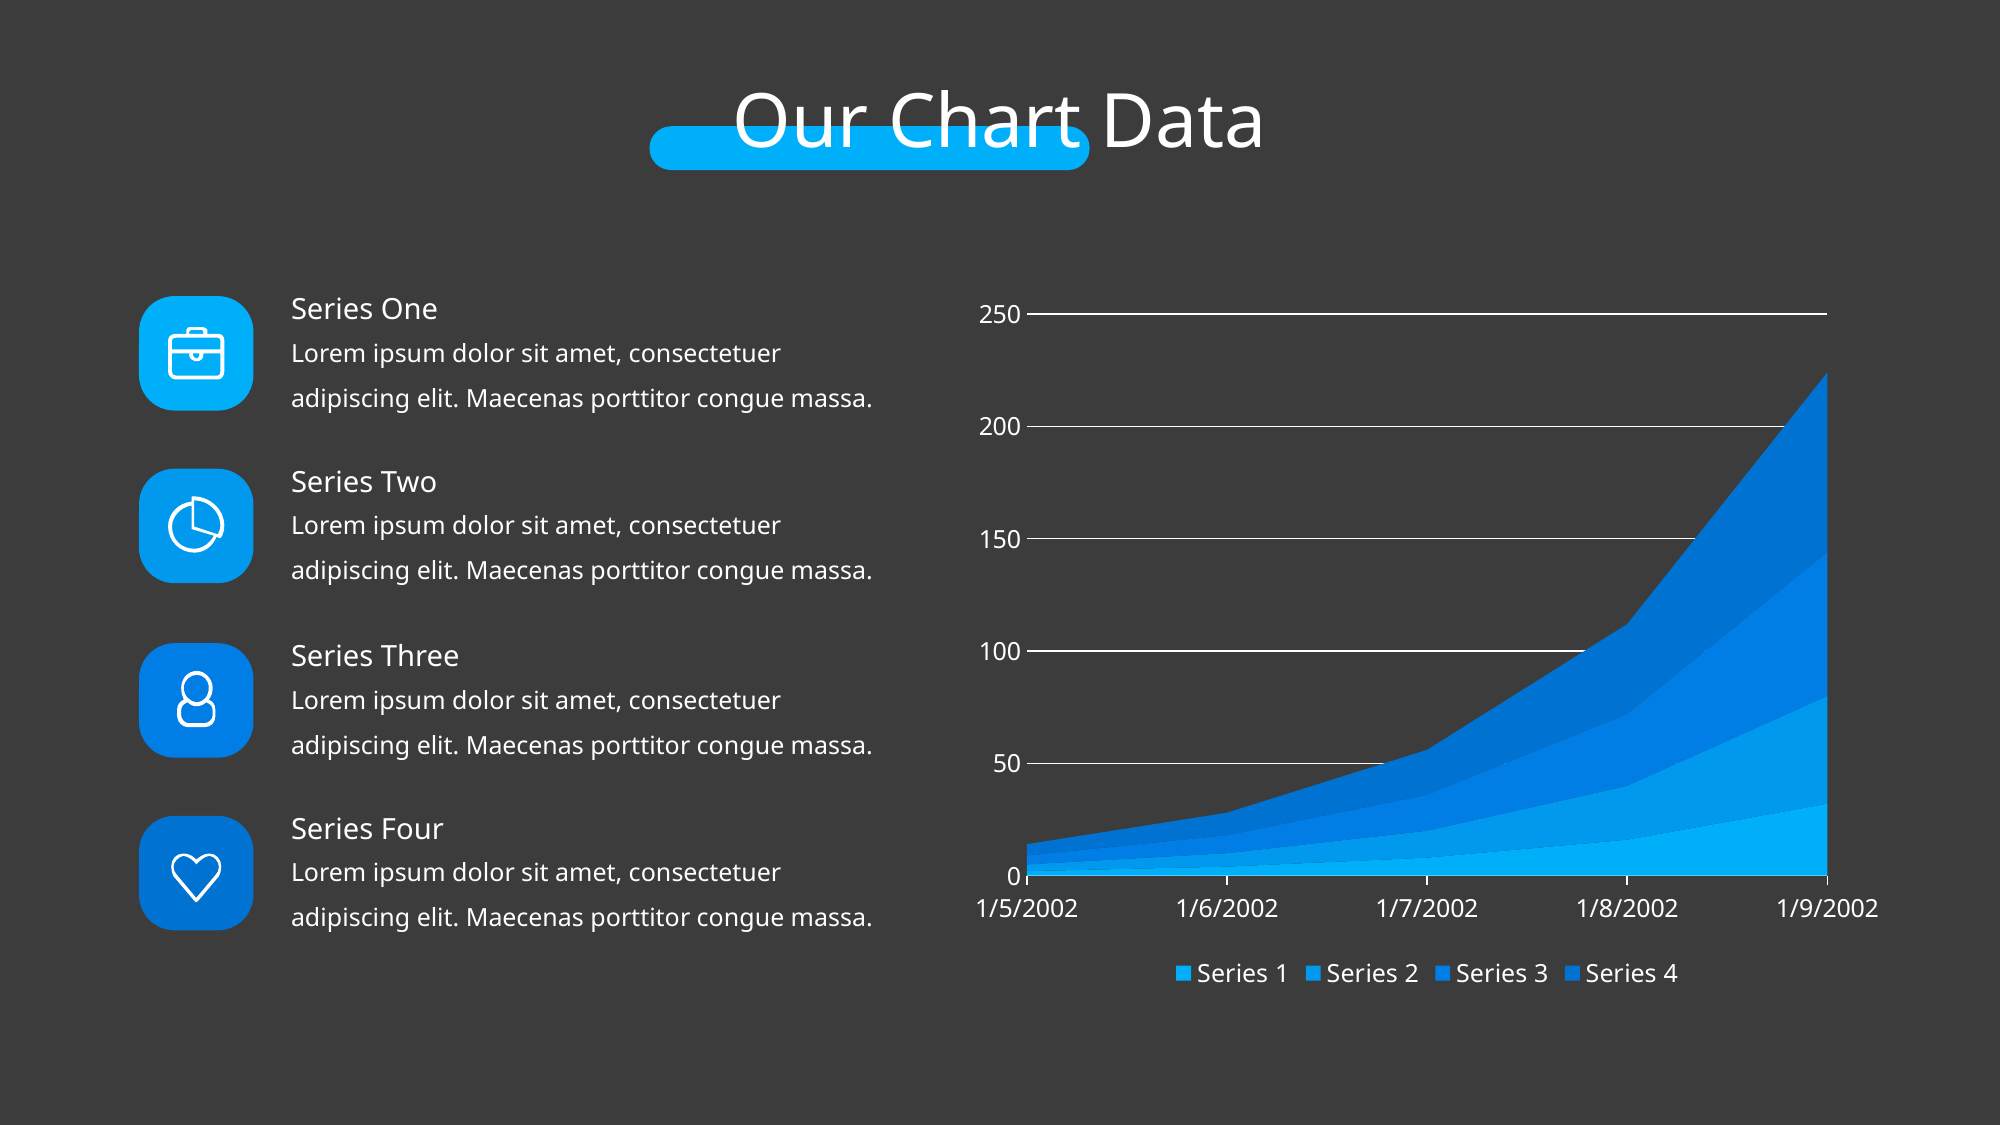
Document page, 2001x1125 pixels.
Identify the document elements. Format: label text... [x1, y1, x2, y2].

text_box [137, 467, 255, 585]
text_box Series One [276, 283, 870, 314]
text_box [168, 327, 225, 380]
text_box [177, 670, 216, 728]
text_box Series Two [276, 455, 870, 487]
text_box Lorem ipsum dolor sit amet, consectetuer adipiscing elit. Maecenas porttitor congue massa. [276, 834, 893, 939]
text_box Lorem ipsum dolor sit amet, consectetuer adipiscing elit. Maecenas porttitor congue massa. [276, 314, 893, 420]
text_box Series Three [276, 630, 870, 661]
title Our Chart Data [42, 0, 1957, 248]
text_box [171, 853, 222, 903]
text_box Lorem ipsum dolor sit amet, consectetuer adipiscing elit. Maecenas porttitor congue massa. [276, 487, 893, 592]
text_box [168, 496, 225, 553]
text_box Lorem ipsum dolor sit amet, consectetuer adipiscing elit. Maecenas porttitor congue massa. [276, 661, 893, 767]
text_box Series Four [276, 802, 870, 834]
chart [956, 282, 1898, 997]
text_box [137, 814, 255, 932]
text_box [137, 295, 255, 412]
text_box [137, 642, 255, 759]
